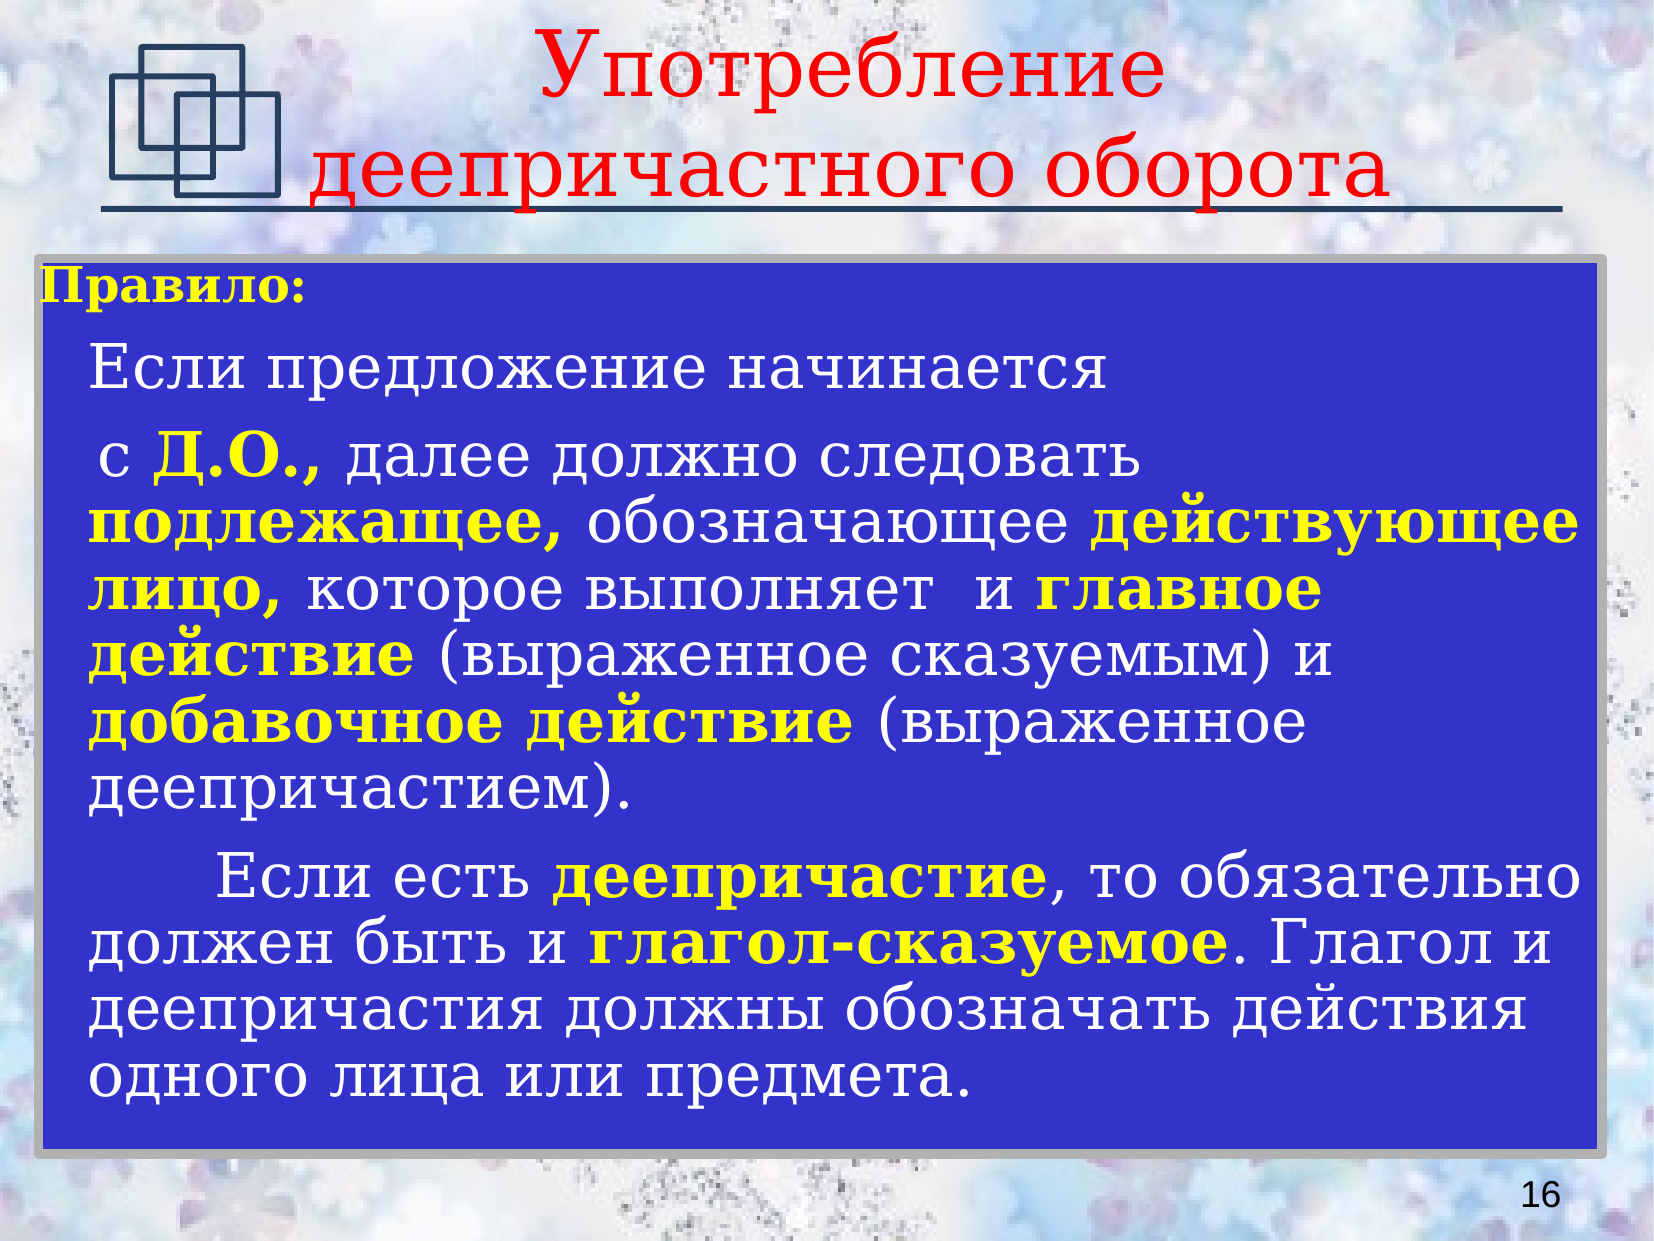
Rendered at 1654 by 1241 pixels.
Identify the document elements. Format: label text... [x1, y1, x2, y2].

title Употребление деепричастного оборота [111, 0, 1589, 258]
picture [0, 0, 1654, 1241]
list Правило: Если предложение начинается с Д.О., далее должно следовать подлежащее, обозначающее действующее лицо, которое выполняет и главное действие (выраженное сказуемым) и добавочное действие (выраженное деепричастием). Если есть деепричастие, то обязательно должен быть и глагол-сказуемое. Глагол и деепричастия должны обозначать действия одного лица или предмета. [38, 258, 1603, 1155]
